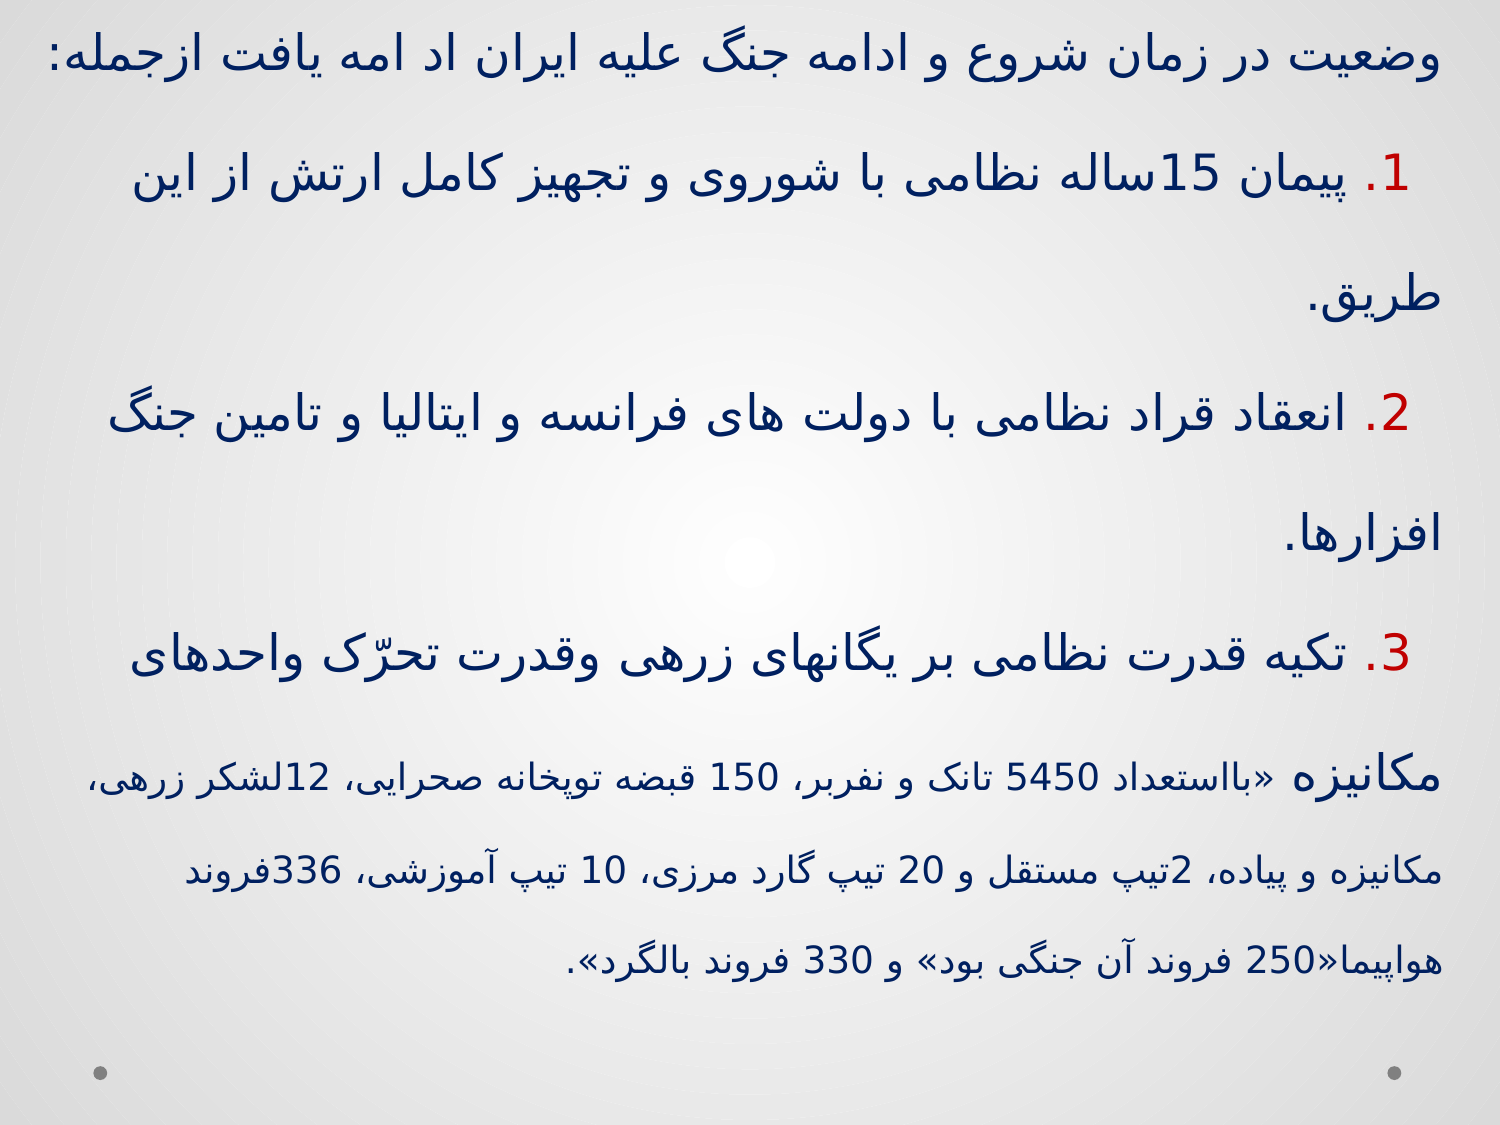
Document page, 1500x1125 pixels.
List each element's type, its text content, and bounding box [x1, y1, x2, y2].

title وضعیت نظامی عراق حزب بعث عراق از بدو ایجاد در پی تقویت ارتش بعث بود که این وضعیت در زمان شروع و ادامه جنگ علیه ایران اد امه یافت ازجمله: 1. پیمان 15ساله نظامی با شوروی و تجهیز کامل ارتش از این طریق. 2. انعقاد قراد نظامی با دولت های فرانسه و ایتالیا و تامین جنگ افزارها. 3. تکیه قدرت نظامی بر یگانهای زرهی وقدرت تحرّک واحدهای مکانیزه «بااستعداد 5450 تانک و نفربر، 150 قبضه توپخانه صحرایی، 12لشکر زرهی، مکانیزه و پیاده، 2تیپ مستقل و 20 تیپ گارد مرزی، 10 تیپ آموزشی، 336فروند هواپیما«250 فروند آن جنگی بود» و 330 فروند بالگرد». [17, 42, 1459, 1034]
